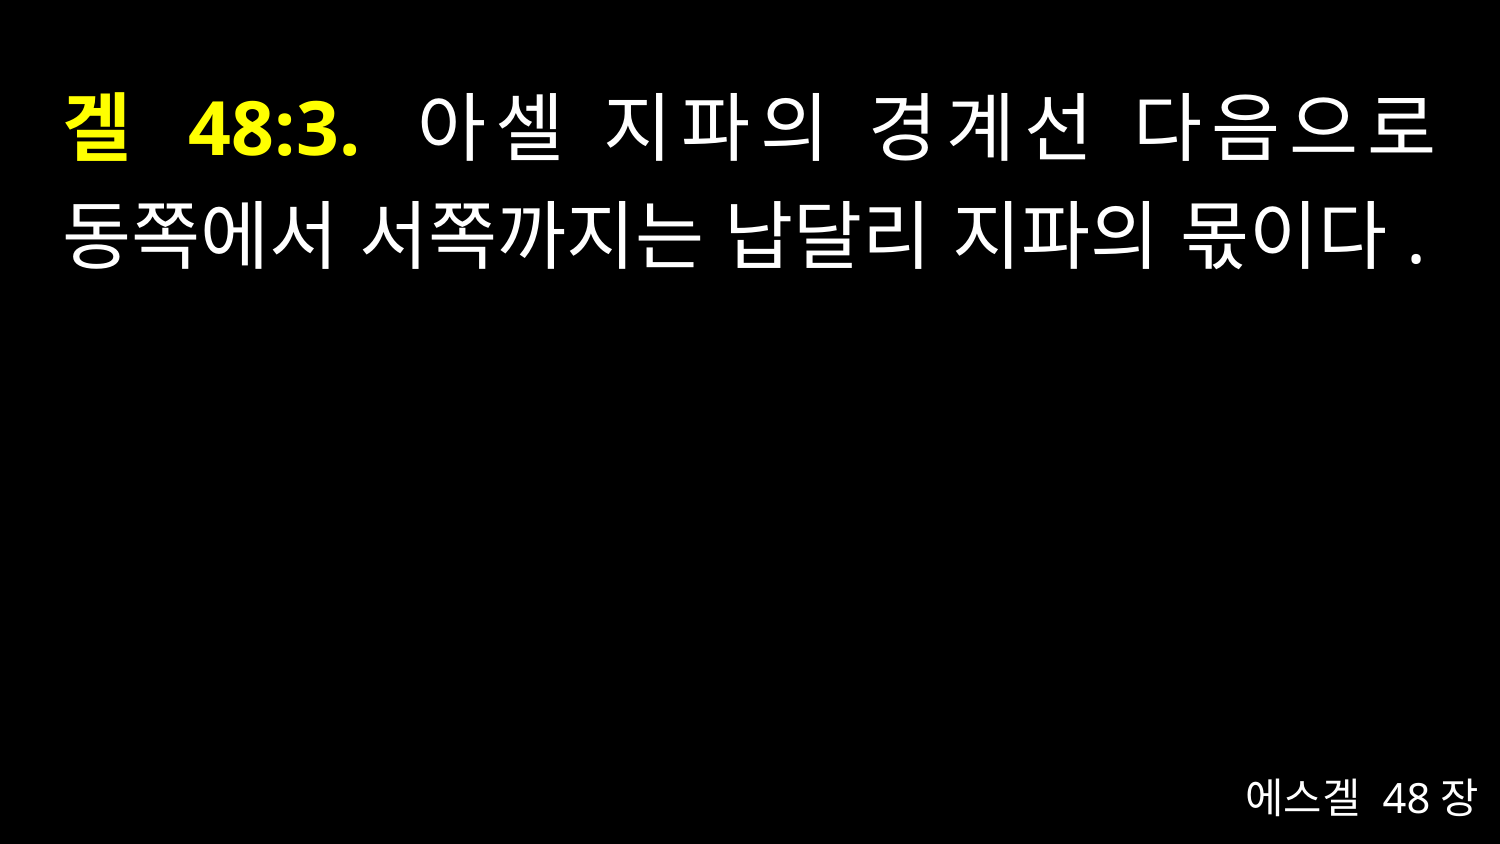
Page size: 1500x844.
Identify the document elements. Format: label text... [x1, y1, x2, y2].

title 겔 48:3. 아셀 지파의 경계선 다음으로 동쪽에서 서쪽까지는 납달리 지파의 몫이다. [0, 0, 1500, 844]
subtitle 에스겔 48장 [916, 770, 1500, 844]
